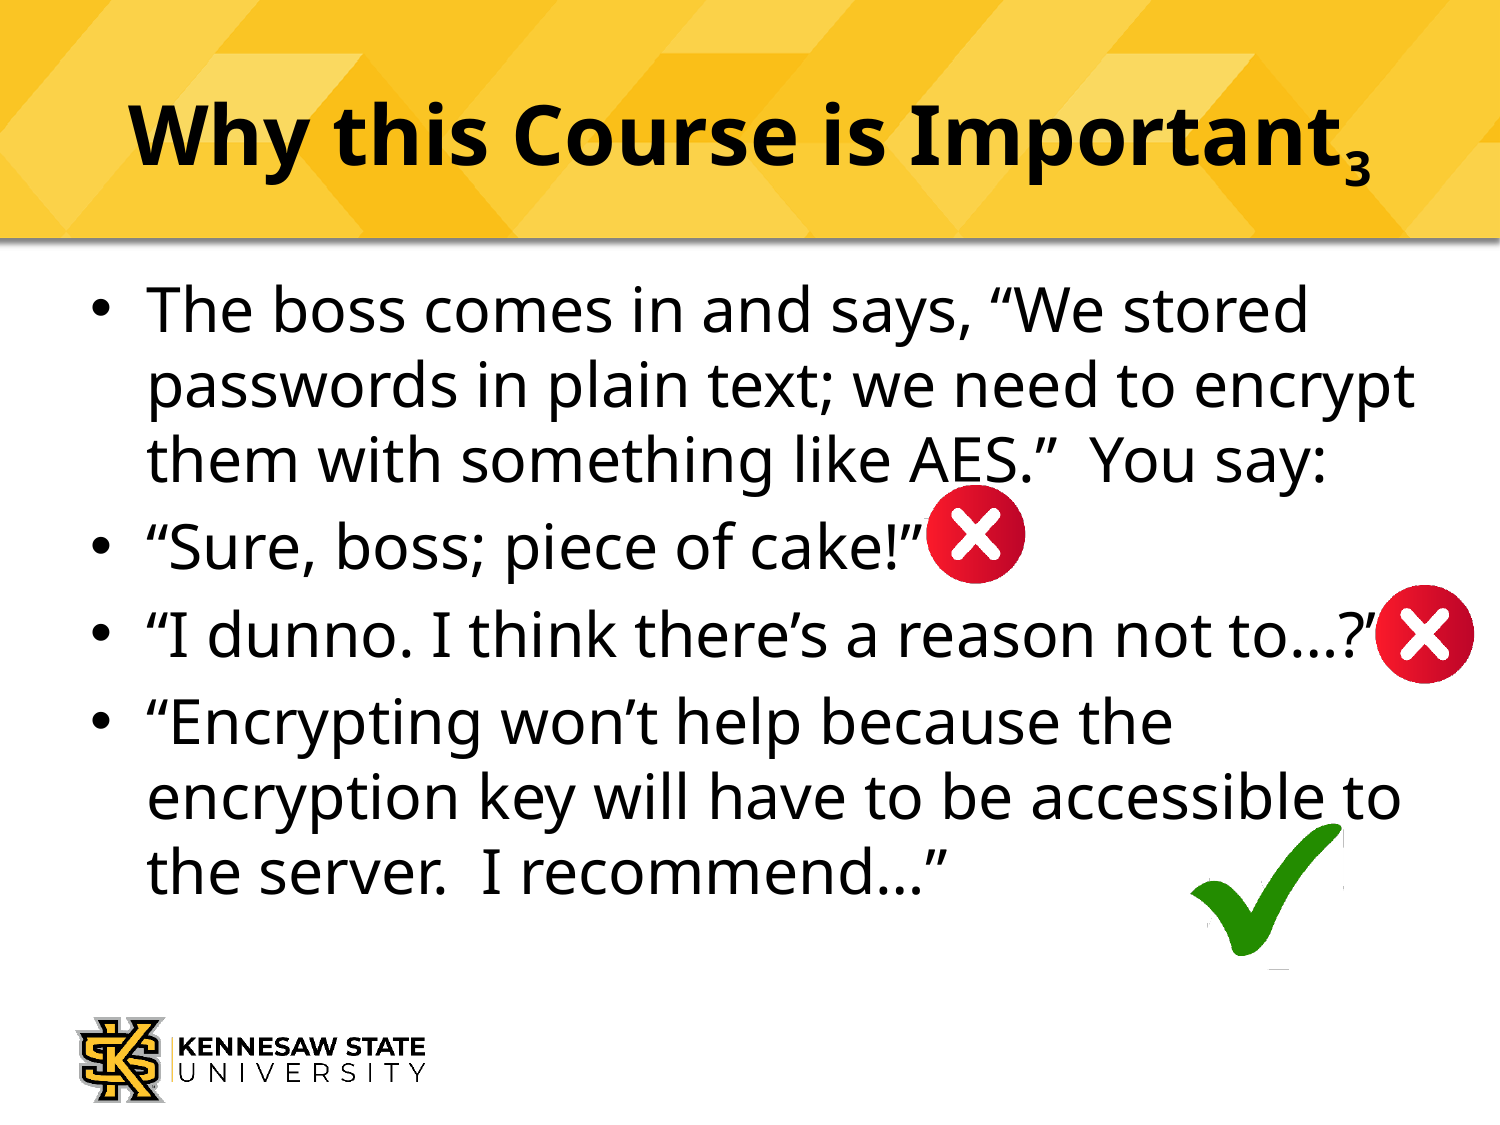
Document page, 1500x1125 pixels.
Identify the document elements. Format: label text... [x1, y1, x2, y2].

picture [75, 1017, 425, 1103]
title Why this Course is Important3 [75, 45, 1425, 233]
list The boss comes in and says, “We stored passwords in plain text; we need to encrypt them with something like AES.” You say: “Sure, boss; piece of cake!” “I dunno. I think there’s a reason not to…?” “Encrypting won’t help because the encryption key will have to be accessible to the server. I recommend…” [75, 262, 1450, 1005]
picture [1185, 799, 1344, 970]
picture [0, 0, 1500, 251]
picture [924, 481, 1028, 586]
picture [1372, 581, 1477, 687]
